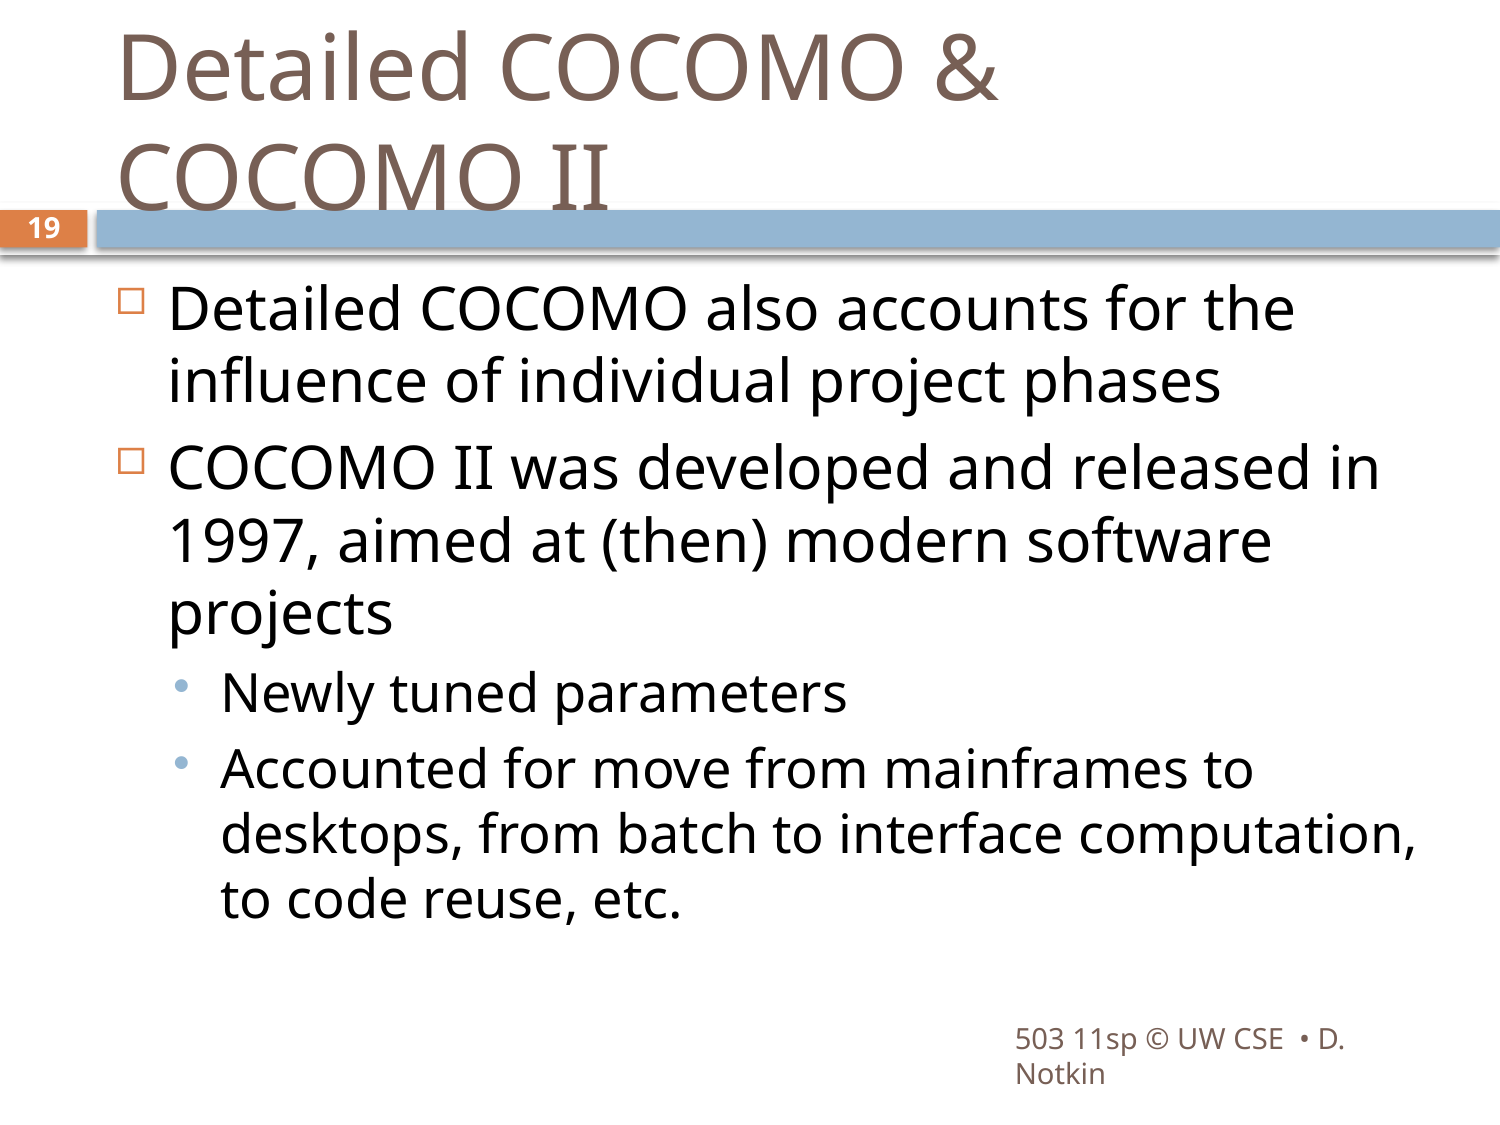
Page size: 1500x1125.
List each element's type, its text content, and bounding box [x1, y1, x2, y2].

slide_number 19 [0, 208, 88, 249]
list Detailed COCOMO also accounts for the influence of individual project phases COCOMO II was developed and released in 1997, aimed at (then) modern software projects Newly tuned parameters Accounted for move from mainframes to desktops, from batch to interface computation, to code reuse, etc. [100, 262, 1438, 1000]
slide_number 503 11sp © UW CSE • D. Notkin [999, 1025, 1438, 1085]
title Detailed COCOMO & COCOMO II [100, 37, 1438, 200]
